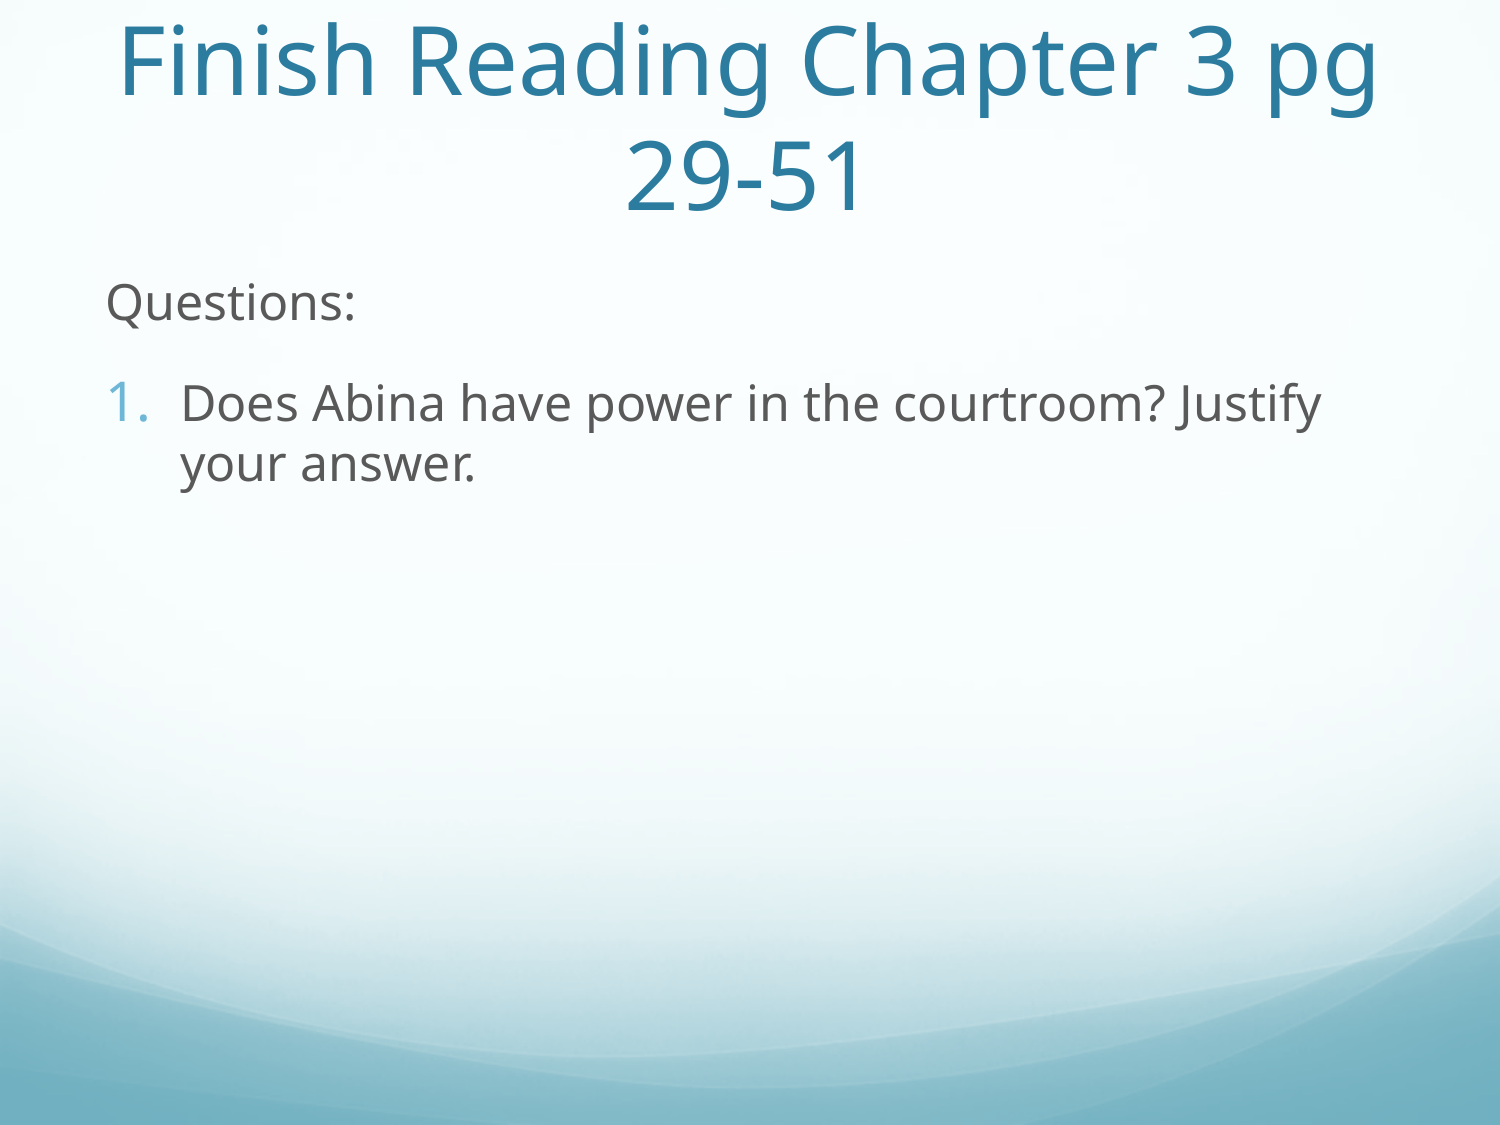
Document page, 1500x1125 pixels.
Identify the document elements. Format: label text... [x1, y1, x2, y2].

list Questions: Does Abina have power in the courtroom? Justify your answer. [90, 262, 1410, 975]
title Finish Reading Chapter 3 pg 29-51 [90, 17, 1410, 237]
